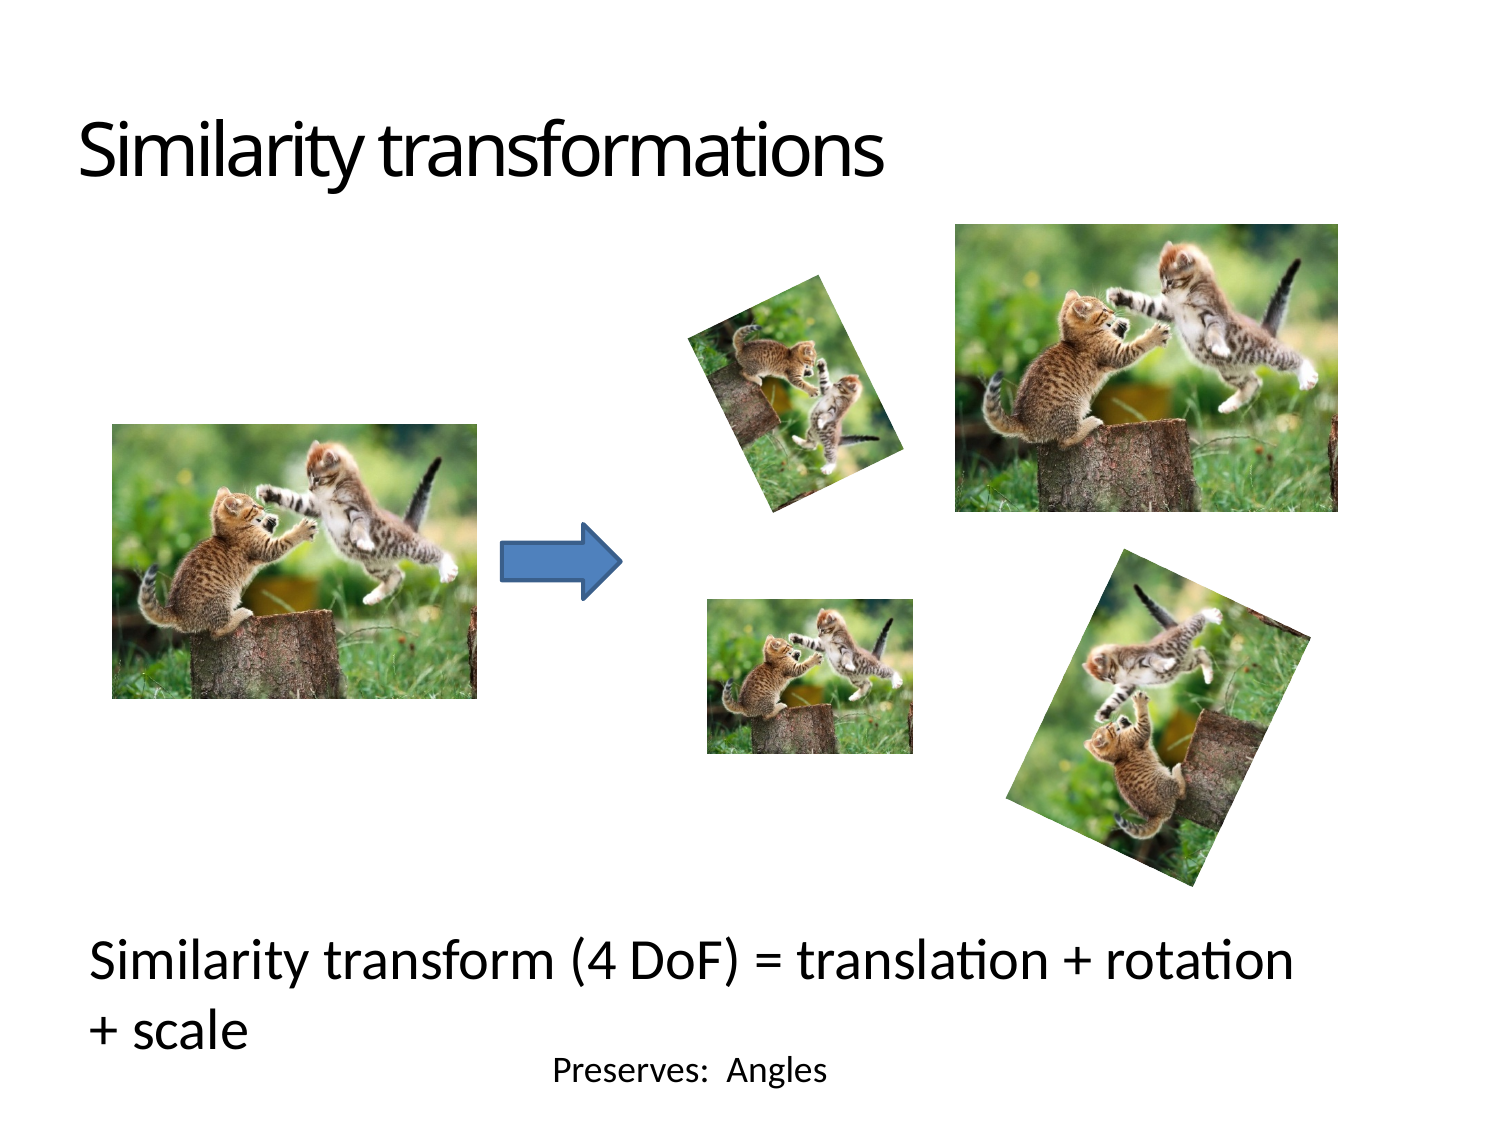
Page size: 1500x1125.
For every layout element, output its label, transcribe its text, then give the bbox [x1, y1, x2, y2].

text_box Similarity transform (4 DoF) = translation + rotation + scale [74, 914, 1350, 1069]
text_box Similarity transformations [62, 93, 1425, 199]
picture [706, 599, 913, 755]
picture [112, 424, 478, 699]
text_box [499, 522, 623, 601]
picture [688, 275, 903, 512]
picture [1006, 549, 1310, 886]
picture [955, 224, 1338, 512]
text_box Preserves: Angles [537, 1037, 1163, 1098]
